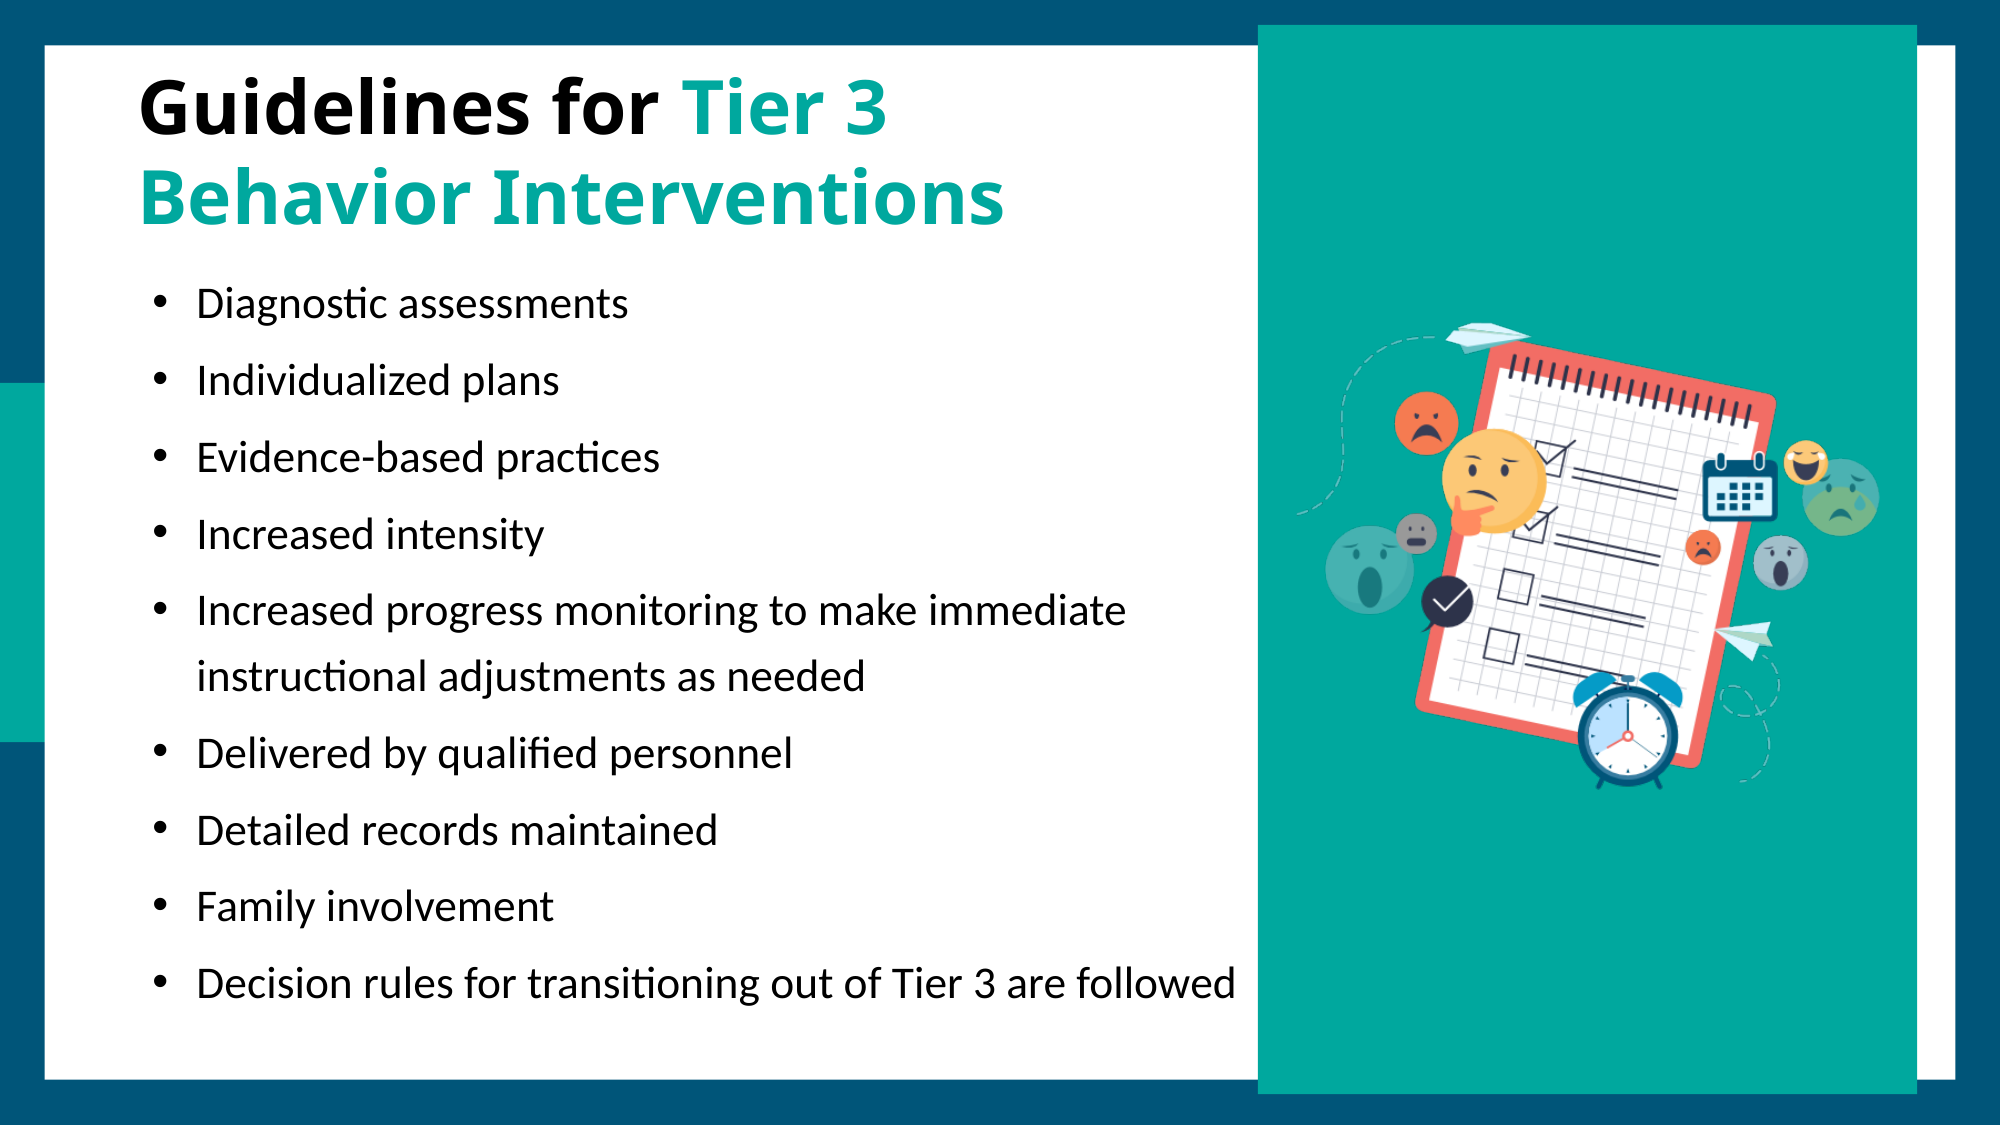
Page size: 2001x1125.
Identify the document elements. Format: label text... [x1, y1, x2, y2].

list Diagnostic assessments Individualized plans Evidence-based practices Increased intensity Increased progress monitoring to make immediate instructional adjustments as needed Delivered by qualified personnel Detailed records maintained Family involvement Decision rules for transitioning out of Tier 3 are followed [137, 262, 1241, 1031]
picture [1296, 319, 1880, 803]
title Guidelines for Tier 3 Behavior Interventions [137, 59, 1241, 240]
